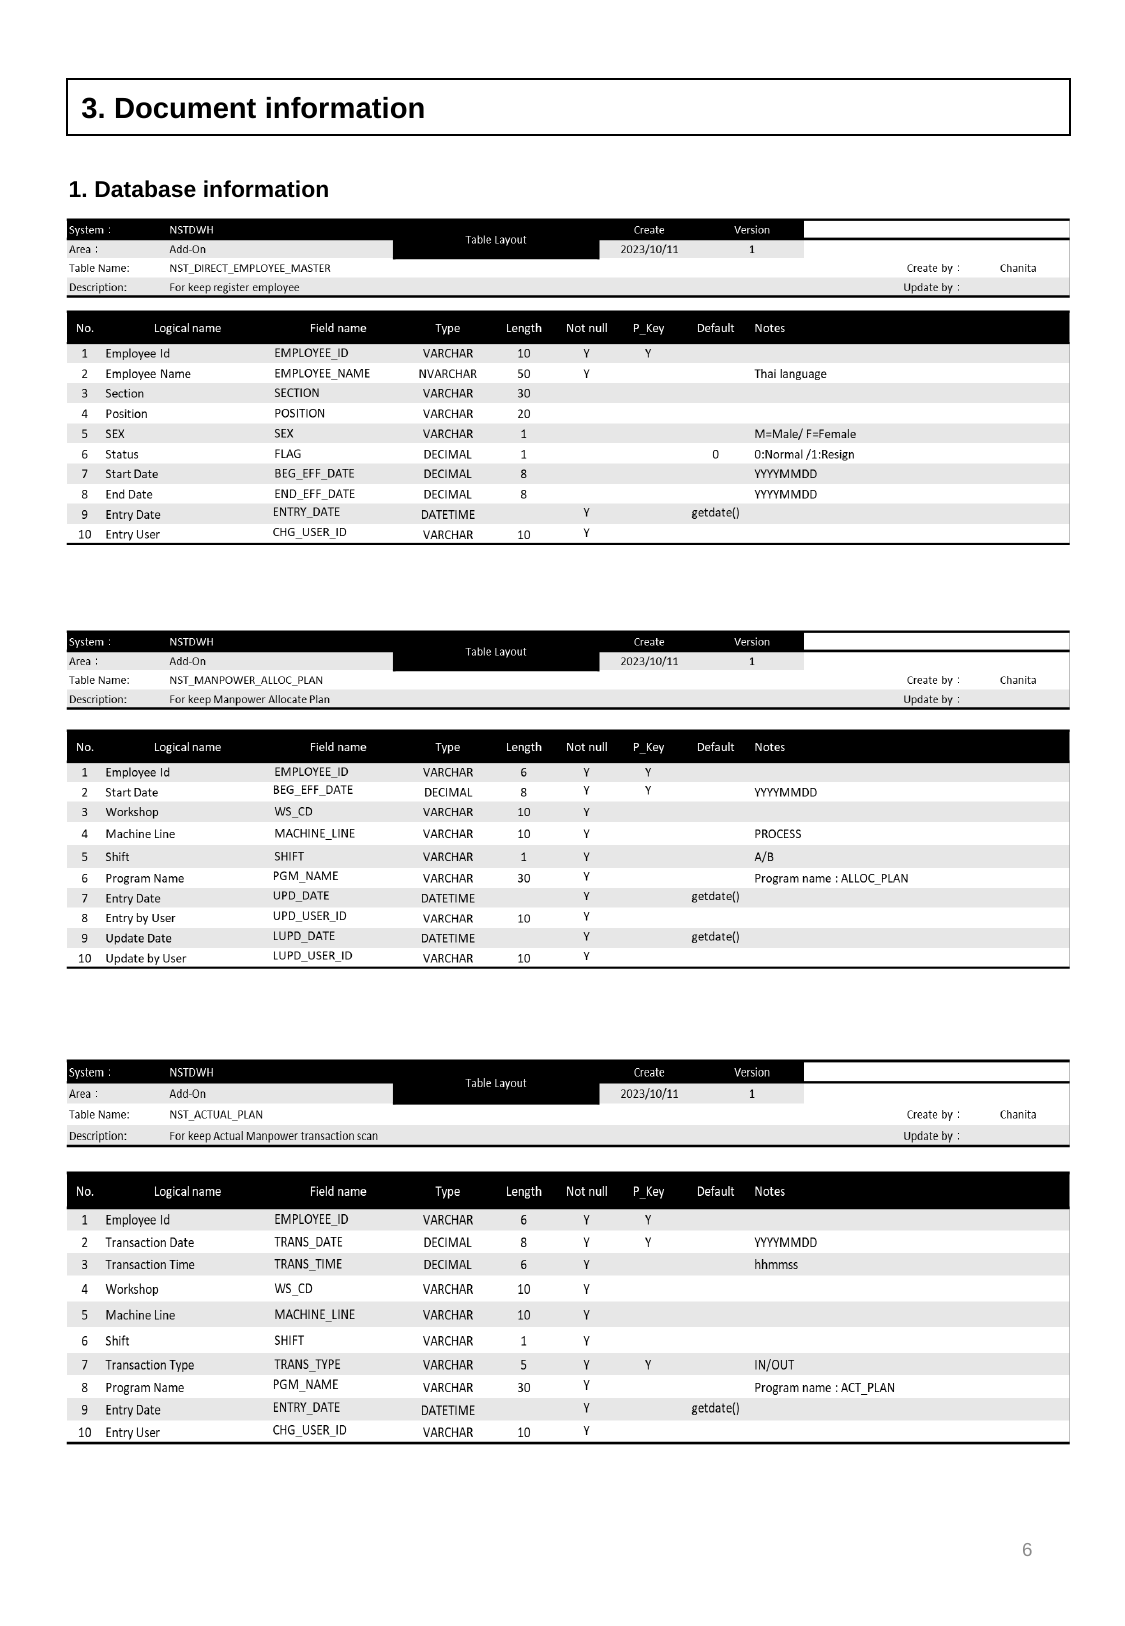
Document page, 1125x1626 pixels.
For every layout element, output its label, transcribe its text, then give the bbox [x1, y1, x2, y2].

picture [66, 729, 1071, 974]
picture [66, 1171, 1071, 1450]
picture [66, 310, 1071, 550]
picture [66, 630, 1071, 713]
text_box 3. Document information [66, 78, 1071, 136]
picture [66, 218, 1071, 301]
text_box 1. Database information [53, 167, 884, 210]
slide_number 6 [794, 1506, 1048, 1593]
picture [66, 1059, 1071, 1151]
